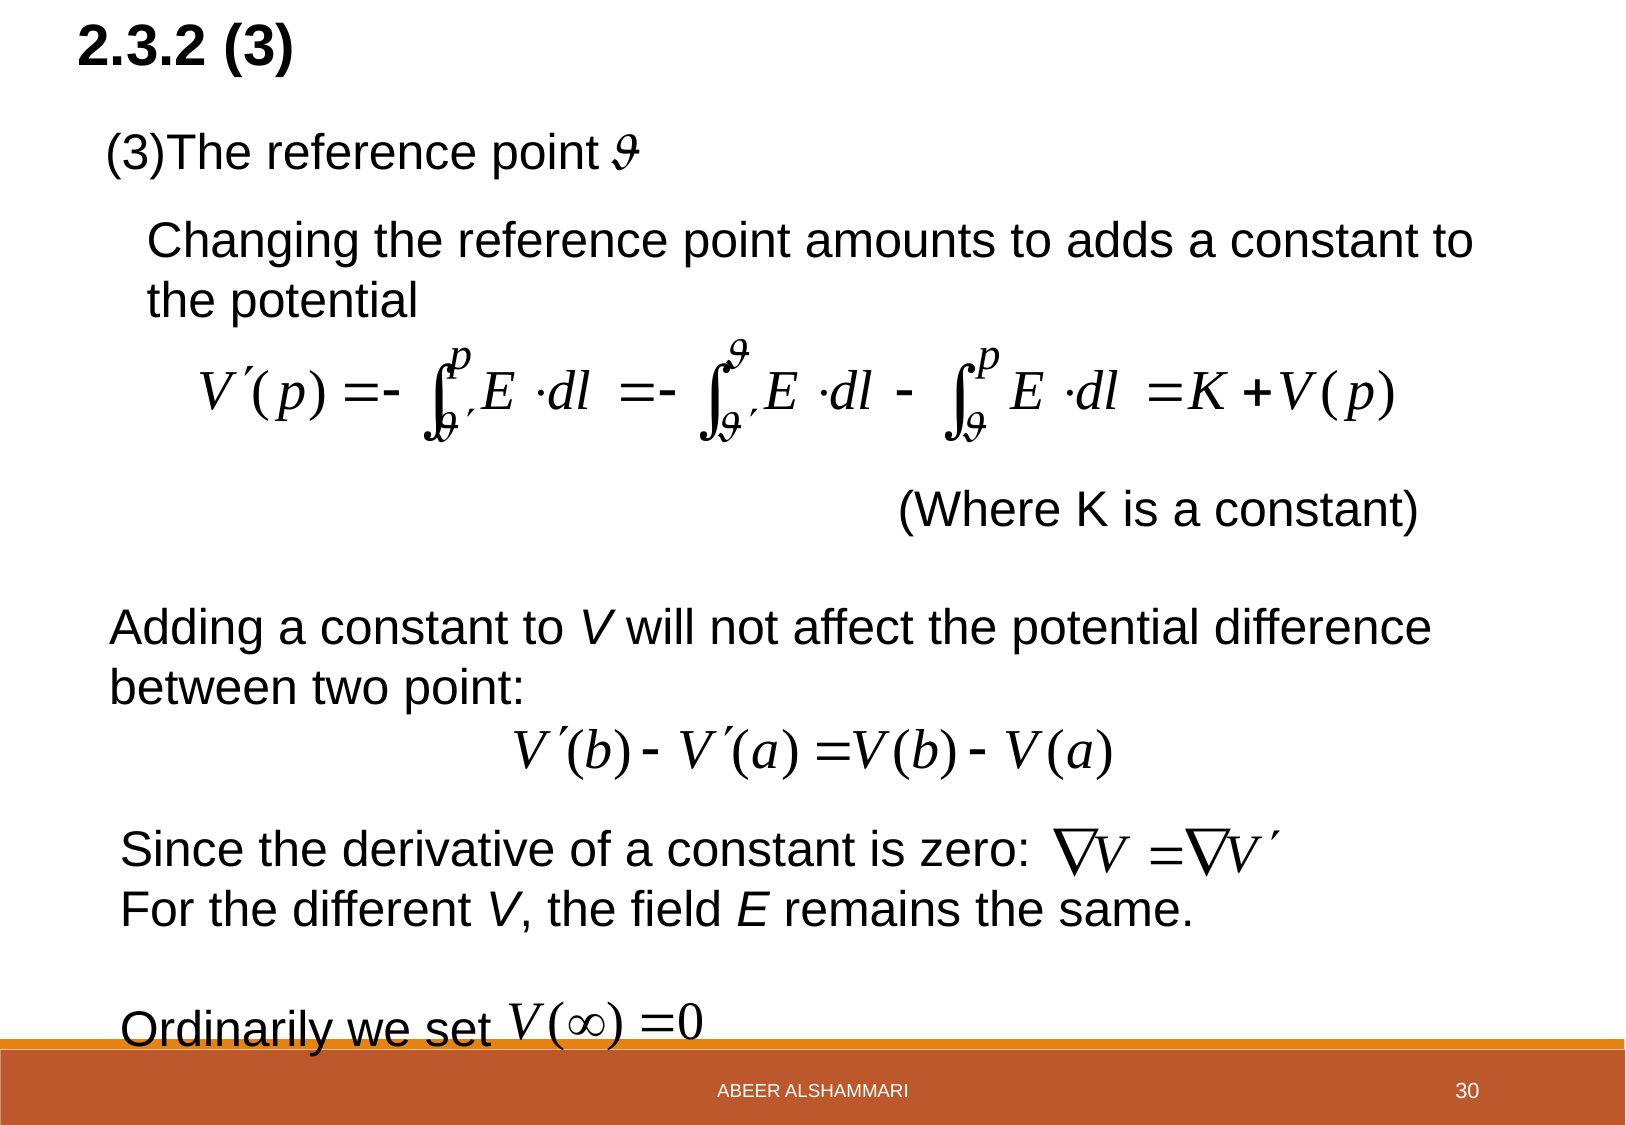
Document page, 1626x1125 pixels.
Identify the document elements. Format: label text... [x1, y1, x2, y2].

text_box Changing the reference point amounts to adds a constant to the potential [131, 199, 1491, 335]
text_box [512, 722, 1118, 786]
footer Abeer Alshammari [491, 1059, 1135, 1120]
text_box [507, 995, 709, 1057]
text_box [1051, 828, 1282, 880]
text_box 2.3.2 (3) [62, 0, 311, 85]
text_box (3)The reference point [90, 112, 629, 188]
text_box Since the derivative of a constant is zero: For the different V, the field E remains the same. Ordinarily we set [105, 808, 1225, 1064]
text_box (Where K is a constant) [882, 468, 1436, 544]
slide_number 30 [1319, 1059, 1495, 1120]
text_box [608, 128, 649, 178]
text_box Adding a constant to V will not affect the potential difference between two point: [94, 587, 1462, 723]
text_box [198, 331, 1399, 458]
